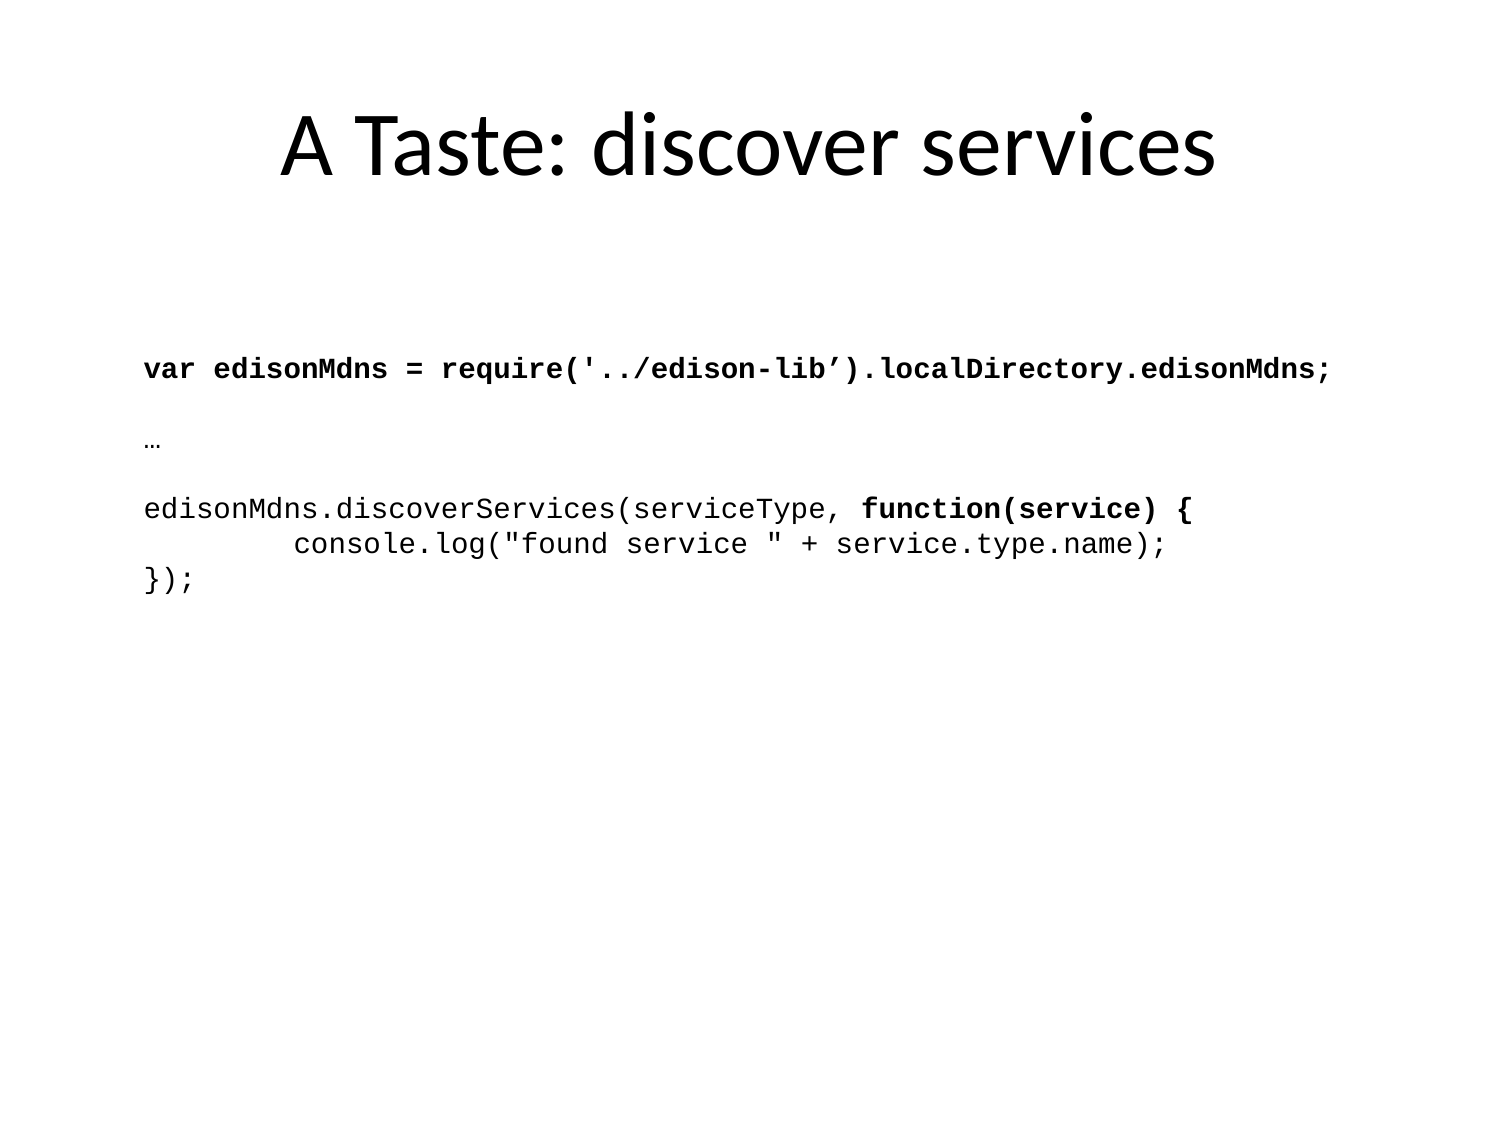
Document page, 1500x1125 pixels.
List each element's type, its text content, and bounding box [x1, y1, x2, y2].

title A Taste: discover services [75, 45, 1425, 233]
text_box var edisonMdns = require('../edison-lib’).localDirectory.edisonMdns; … edisonMdns.discoverServices(serviceType, function(service) { console.log("found service " + service.type.name); }); [128, 342, 1352, 602]
